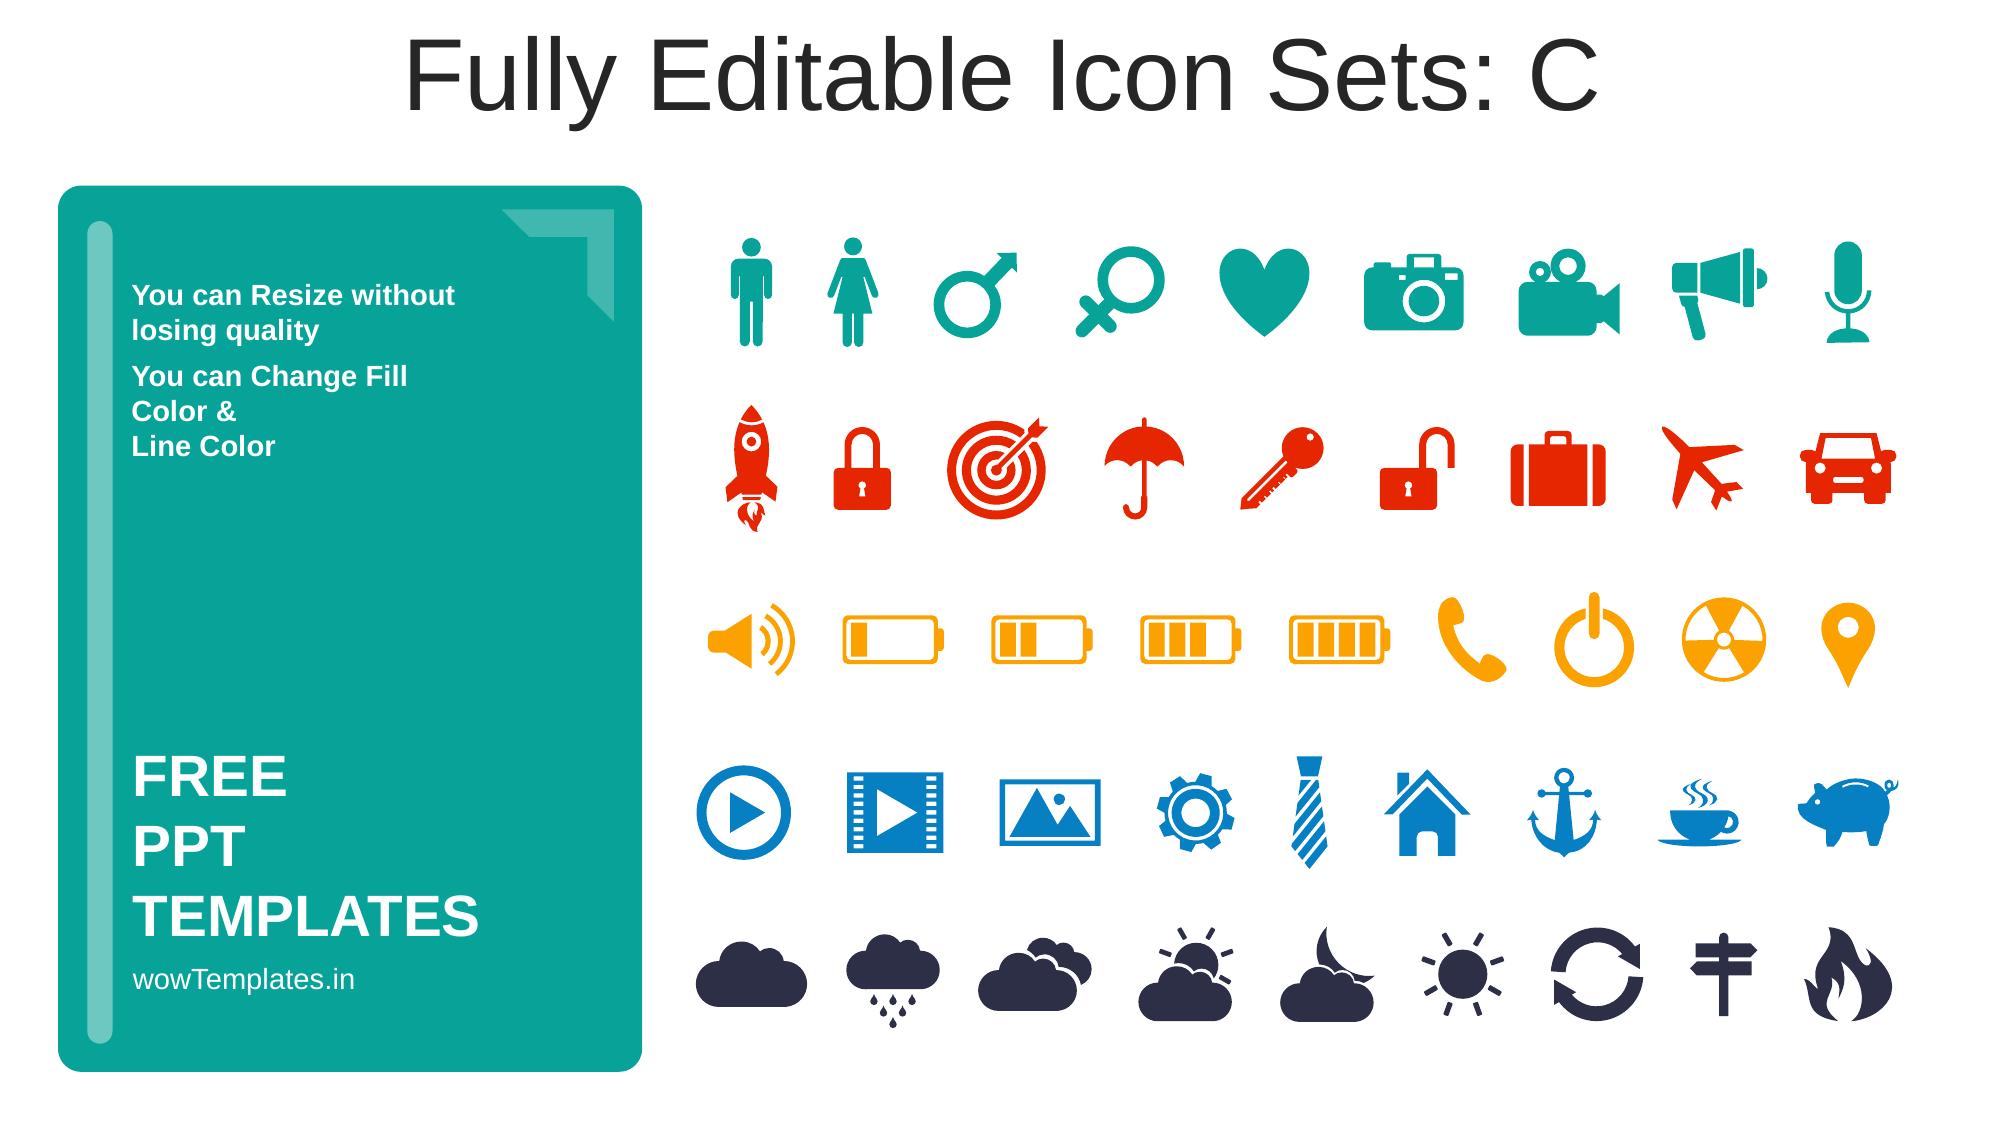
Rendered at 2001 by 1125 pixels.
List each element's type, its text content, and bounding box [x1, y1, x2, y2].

text_box [1381, 766, 1474, 857]
text_box [1553, 590, 1636, 689]
text_box [1486, 984, 1503, 998]
list Fully Editable Icon Sets: C [53, 20, 1952, 140]
text_box [1290, 755, 1329, 871]
text_box [1137, 941, 1233, 1023]
text_box [1509, 443, 1525, 508]
text_box [1671, 247, 1769, 342]
text_box [845, 933, 941, 1007]
text_box [695, 764, 793, 861]
text_box [1422, 984, 1439, 998]
text_box [1436, 596, 1508, 683]
text_box [1549, 926, 1641, 974]
text_box [707, 611, 753, 671]
text_box [1660, 425, 1747, 513]
text_box [1074, 245, 1166, 339]
text_box [1218, 247, 1311, 339]
text_box [1204, 926, 1217, 941]
text_box [1820, 601, 1876, 691]
text_box [1139, 614, 1243, 666]
text_box [729, 236, 774, 348]
text_box [977, 936, 1093, 1012]
text_box [1527, 429, 1589, 508]
text_box [1798, 432, 1898, 505]
text_box [999, 778, 1102, 847]
text_box [1488, 955, 1506, 967]
text_box [1517, 247, 1621, 337]
text_box [1363, 252, 1465, 332]
text_box [1524, 766, 1604, 859]
text_box [1440, 931, 1454, 948]
text_box [724, 403, 779, 534]
text_box [826, 236, 880, 349]
text_box [1823, 289, 1873, 344]
text_box [1833, 240, 1863, 306]
text_box [1802, 926, 1894, 1023]
text_box [1239, 426, 1325, 511]
text_box [1442, 1000, 1454, 1018]
text_box [946, 415, 1051, 521]
text_box [990, 614, 1094, 666]
text_box [1103, 416, 1186, 521]
text_box [1288, 614, 1392, 666]
text_box [763, 612, 784, 668]
text_box [1680, 596, 1768, 683]
text_box [768, 601, 796, 678]
text_box [932, 251, 1019, 340]
text_box [1553, 975, 1645, 1023]
text_box [694, 940, 809, 1008]
text_box [1176, 926, 1188, 941]
text_box [878, 1002, 889, 1018]
text_box [1279, 923, 1378, 1023]
text_box [1471, 1000, 1484, 1018]
text_box [1796, 777, 1900, 848]
text_box [1155, 771, 1236, 854]
text_box [846, 771, 944, 854]
text_box [1219, 947, 1235, 959]
text_box [841, 614, 945, 666]
text_box [1437, 948, 1489, 1000]
text_box [1378, 425, 1456, 511]
text_box [832, 425, 892, 511]
text_box [757, 623, 772, 658]
text_box [1472, 931, 1485, 948]
text_box [1591, 443, 1607, 508]
text_box [897, 1002, 908, 1018]
text_box [1688, 931, 1759, 1018]
text_box [1655, 777, 1744, 848]
text_box [1420, 955, 1437, 967]
text_box [888, 1014, 898, 1030]
